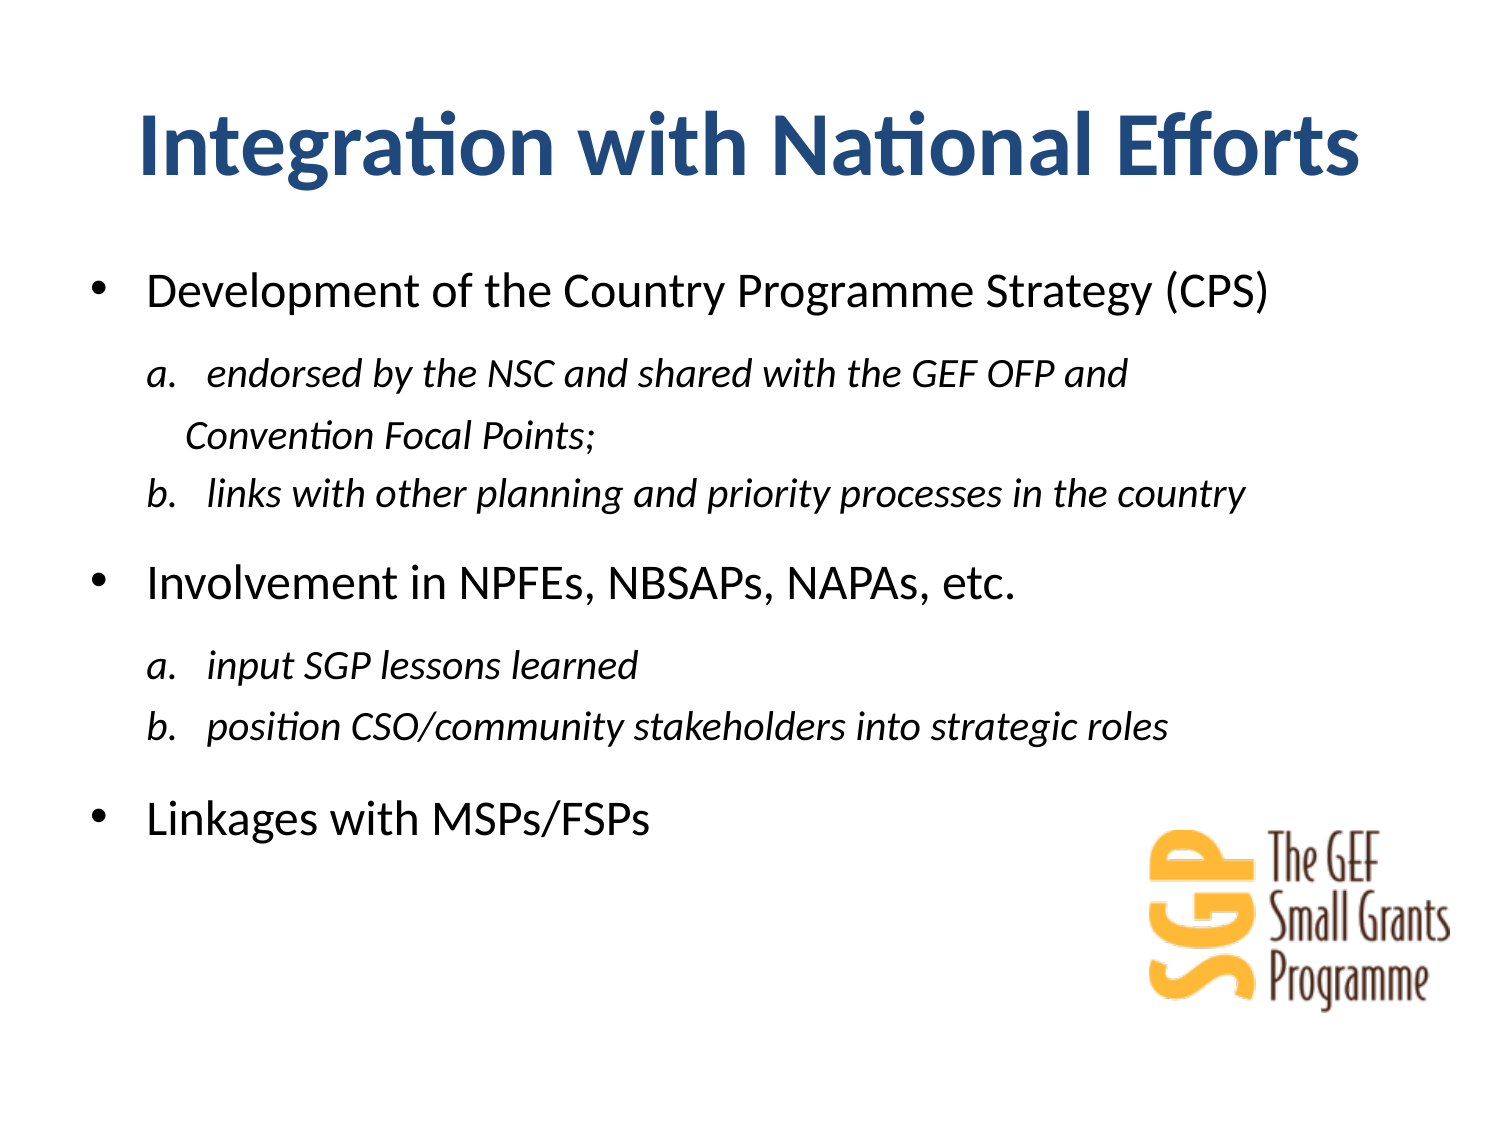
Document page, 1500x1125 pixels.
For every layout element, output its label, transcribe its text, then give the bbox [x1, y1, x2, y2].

picture [1149, 829, 1451, 1013]
title Integration with National Efforts [74, 44, 1426, 233]
list Development of the Country Programme Strategy (CPS) a. endorsed by the NSC and shared with the GEF OFP and Convention Focal Points; b. links with other planning and priority processes in the country Involvement in NPFEs, NBSAPs, NAPAs, etc. a. input SGP lessons learned b. position CSO/community stakeholders into strategic roles Linkages with MSPs/FSPs [74, 249, 1363, 1051]
